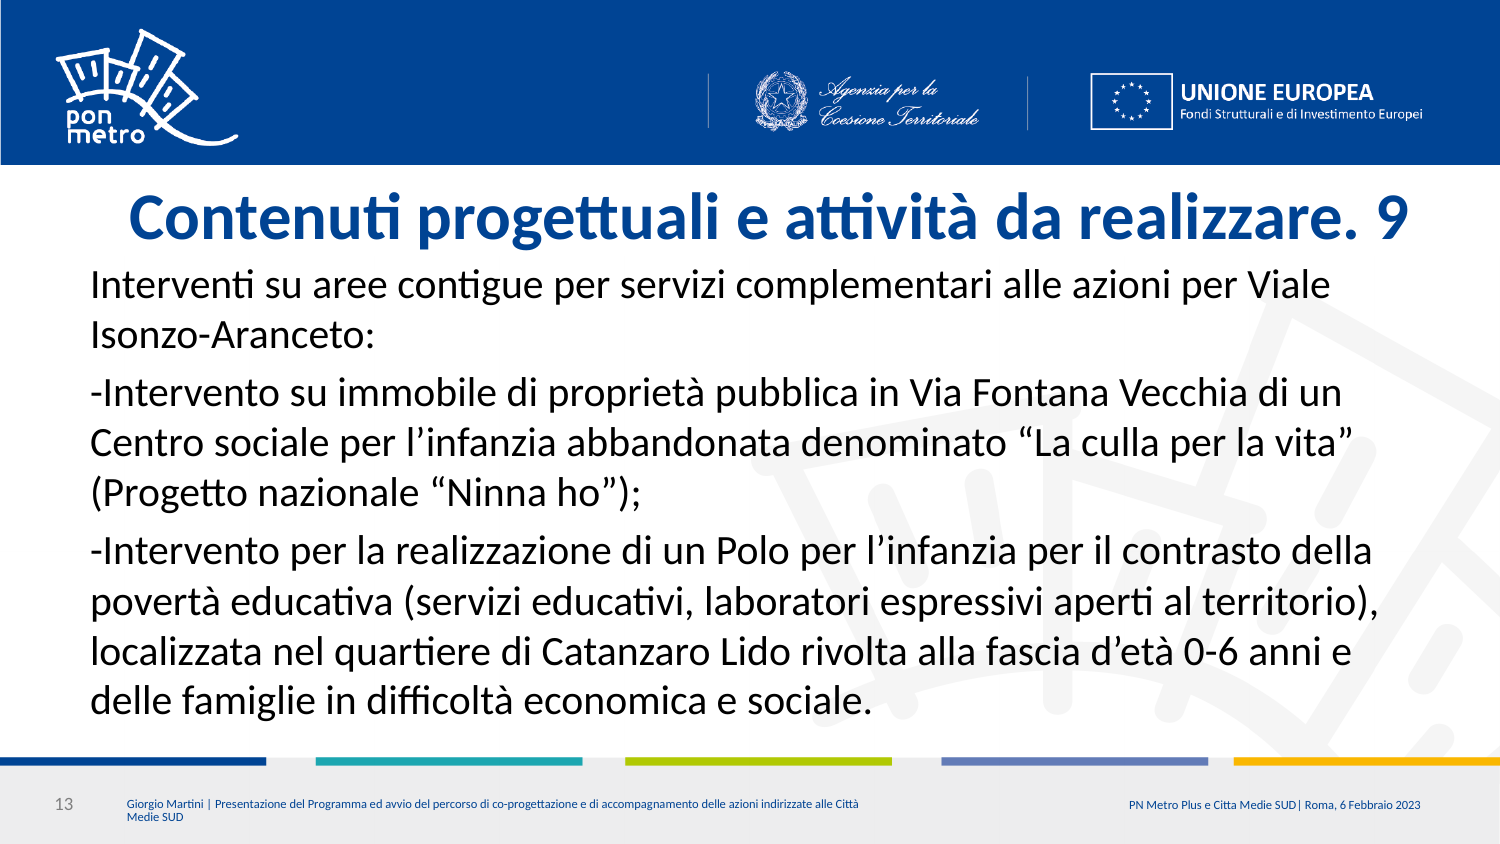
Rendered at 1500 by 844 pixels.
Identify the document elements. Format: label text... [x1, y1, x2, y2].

list Interventi su aree contigue per servizi complementari alle azioni per Viale Isonzo-Aranceto: -Intervento su immobile di proprietà pubblica in Via Fontana Vecchia di un Centro sociale per l’infanzia abbandonata denominato “La culla per la vita” (Progetto nazionale “Ninna ho”); -Intervento per la realizzazione di un Polo per l’infanzia per il contrasto della povertà educativa (servizi educativi, laboratori espressivi aperti al territorio), localizzata nel quartiere di Catanzaro Lido rivolta alla fascia d’età 0-6 anni e delle famiglie in difficoltà economica e sociale. (segue) [74, 248, 1426, 724]
title Contenuti progettuali e attività da realizzare. 9 [74, 185, 1426, 241]
picture [0, 0, 1500, 165]
picture [0, 256, 1500, 844]
